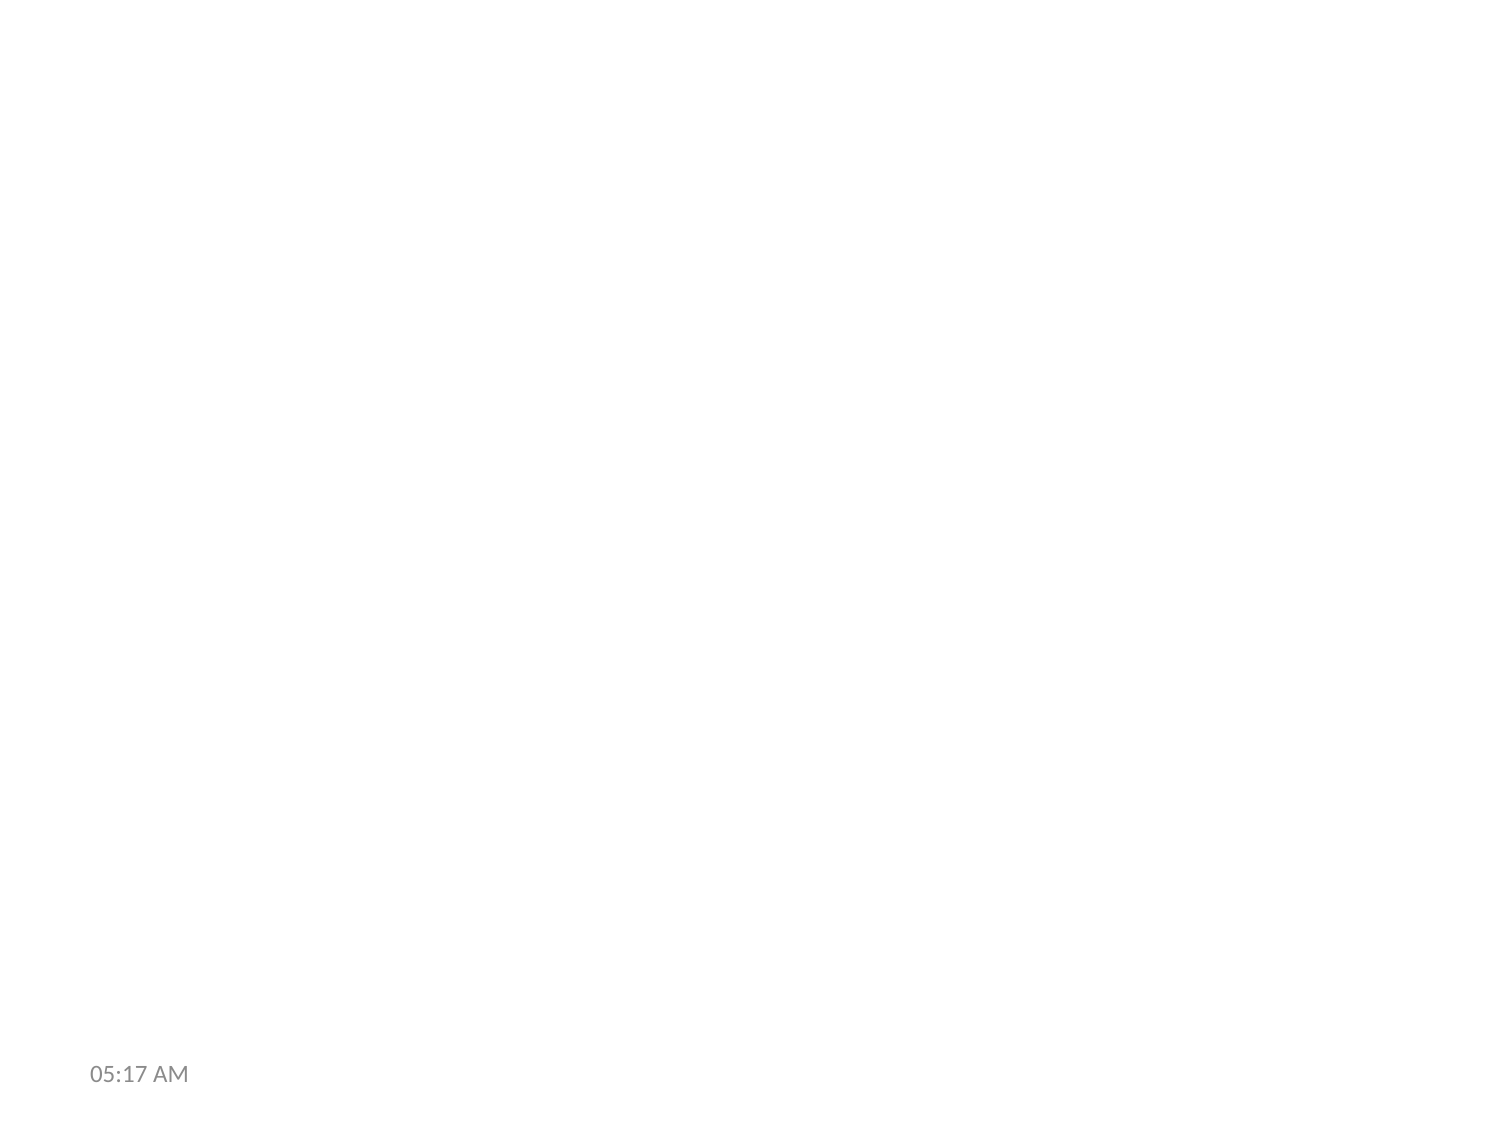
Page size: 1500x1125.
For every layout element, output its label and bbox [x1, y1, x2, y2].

slide_number [75, 1042, 425, 1103]
